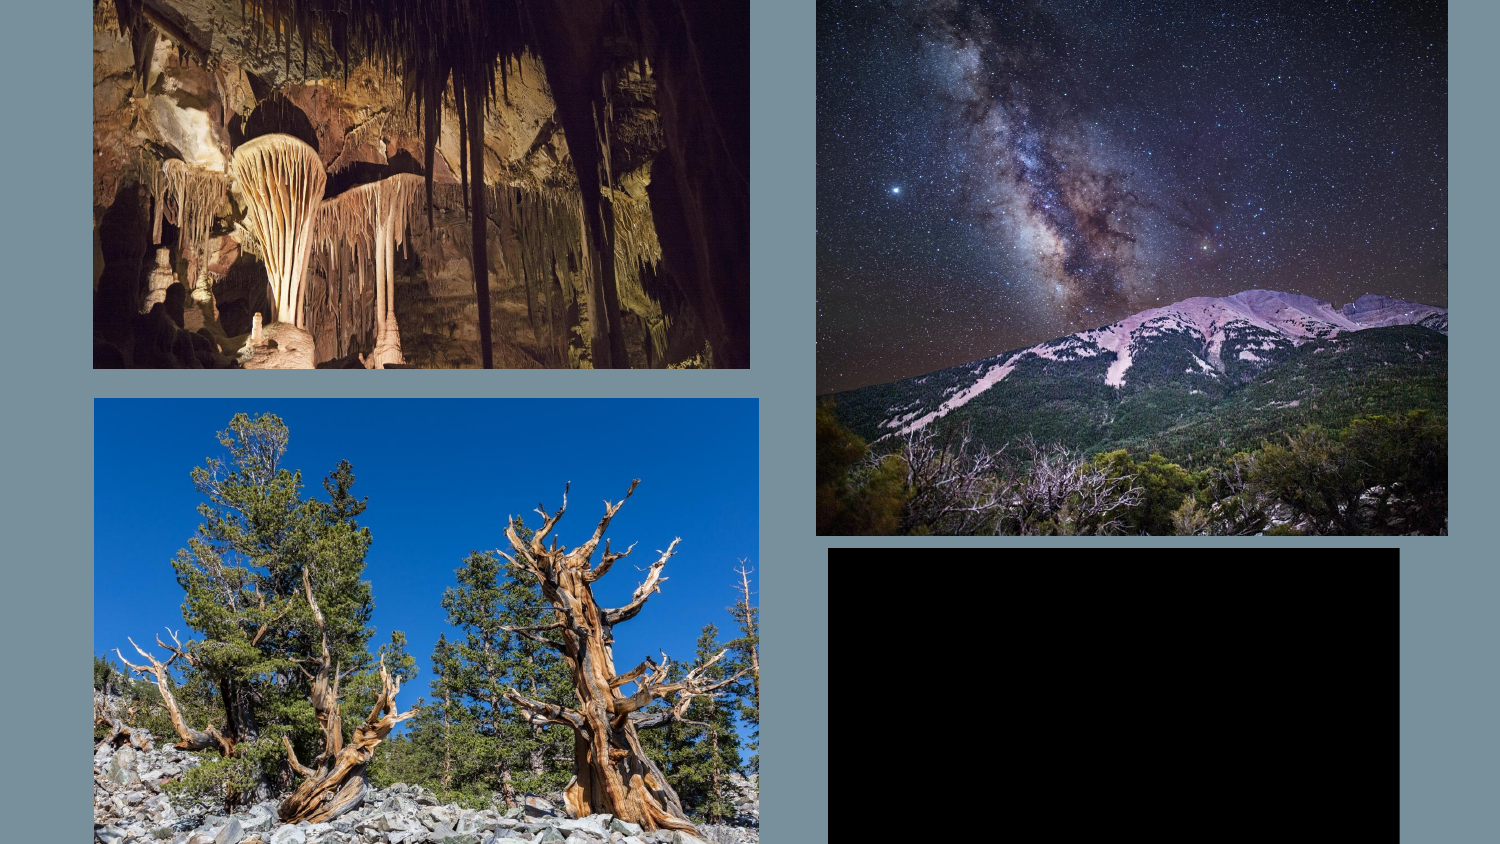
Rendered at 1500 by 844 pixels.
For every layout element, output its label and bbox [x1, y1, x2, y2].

picture [815, 0, 1448, 537]
picture [827, 547, 1400, 844]
picture [93, 0, 751, 370]
picture [94, 398, 759, 844]
